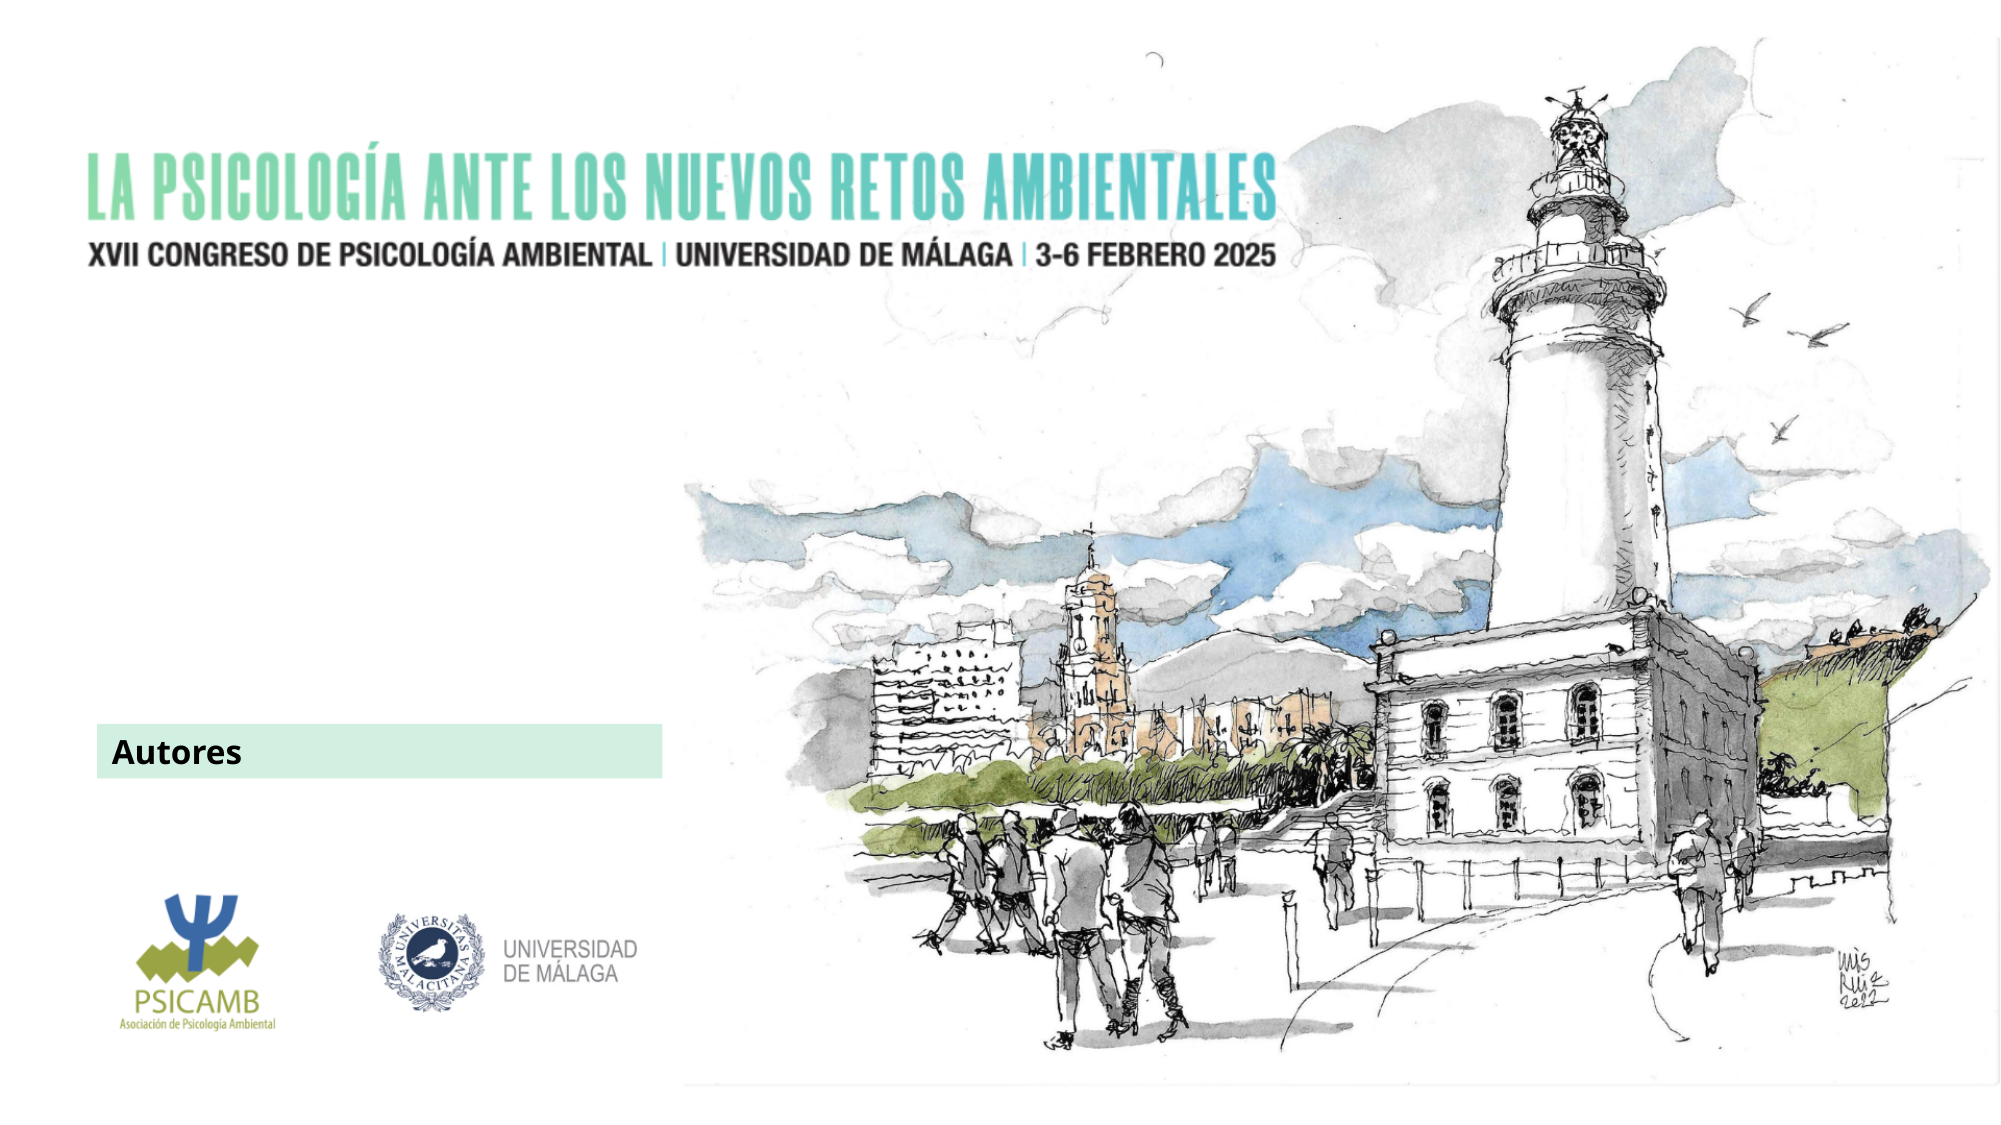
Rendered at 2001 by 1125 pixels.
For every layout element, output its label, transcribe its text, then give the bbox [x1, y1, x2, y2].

picture [0, 0, 2001, 1125]
text_box Autores [97, 723, 663, 779]
